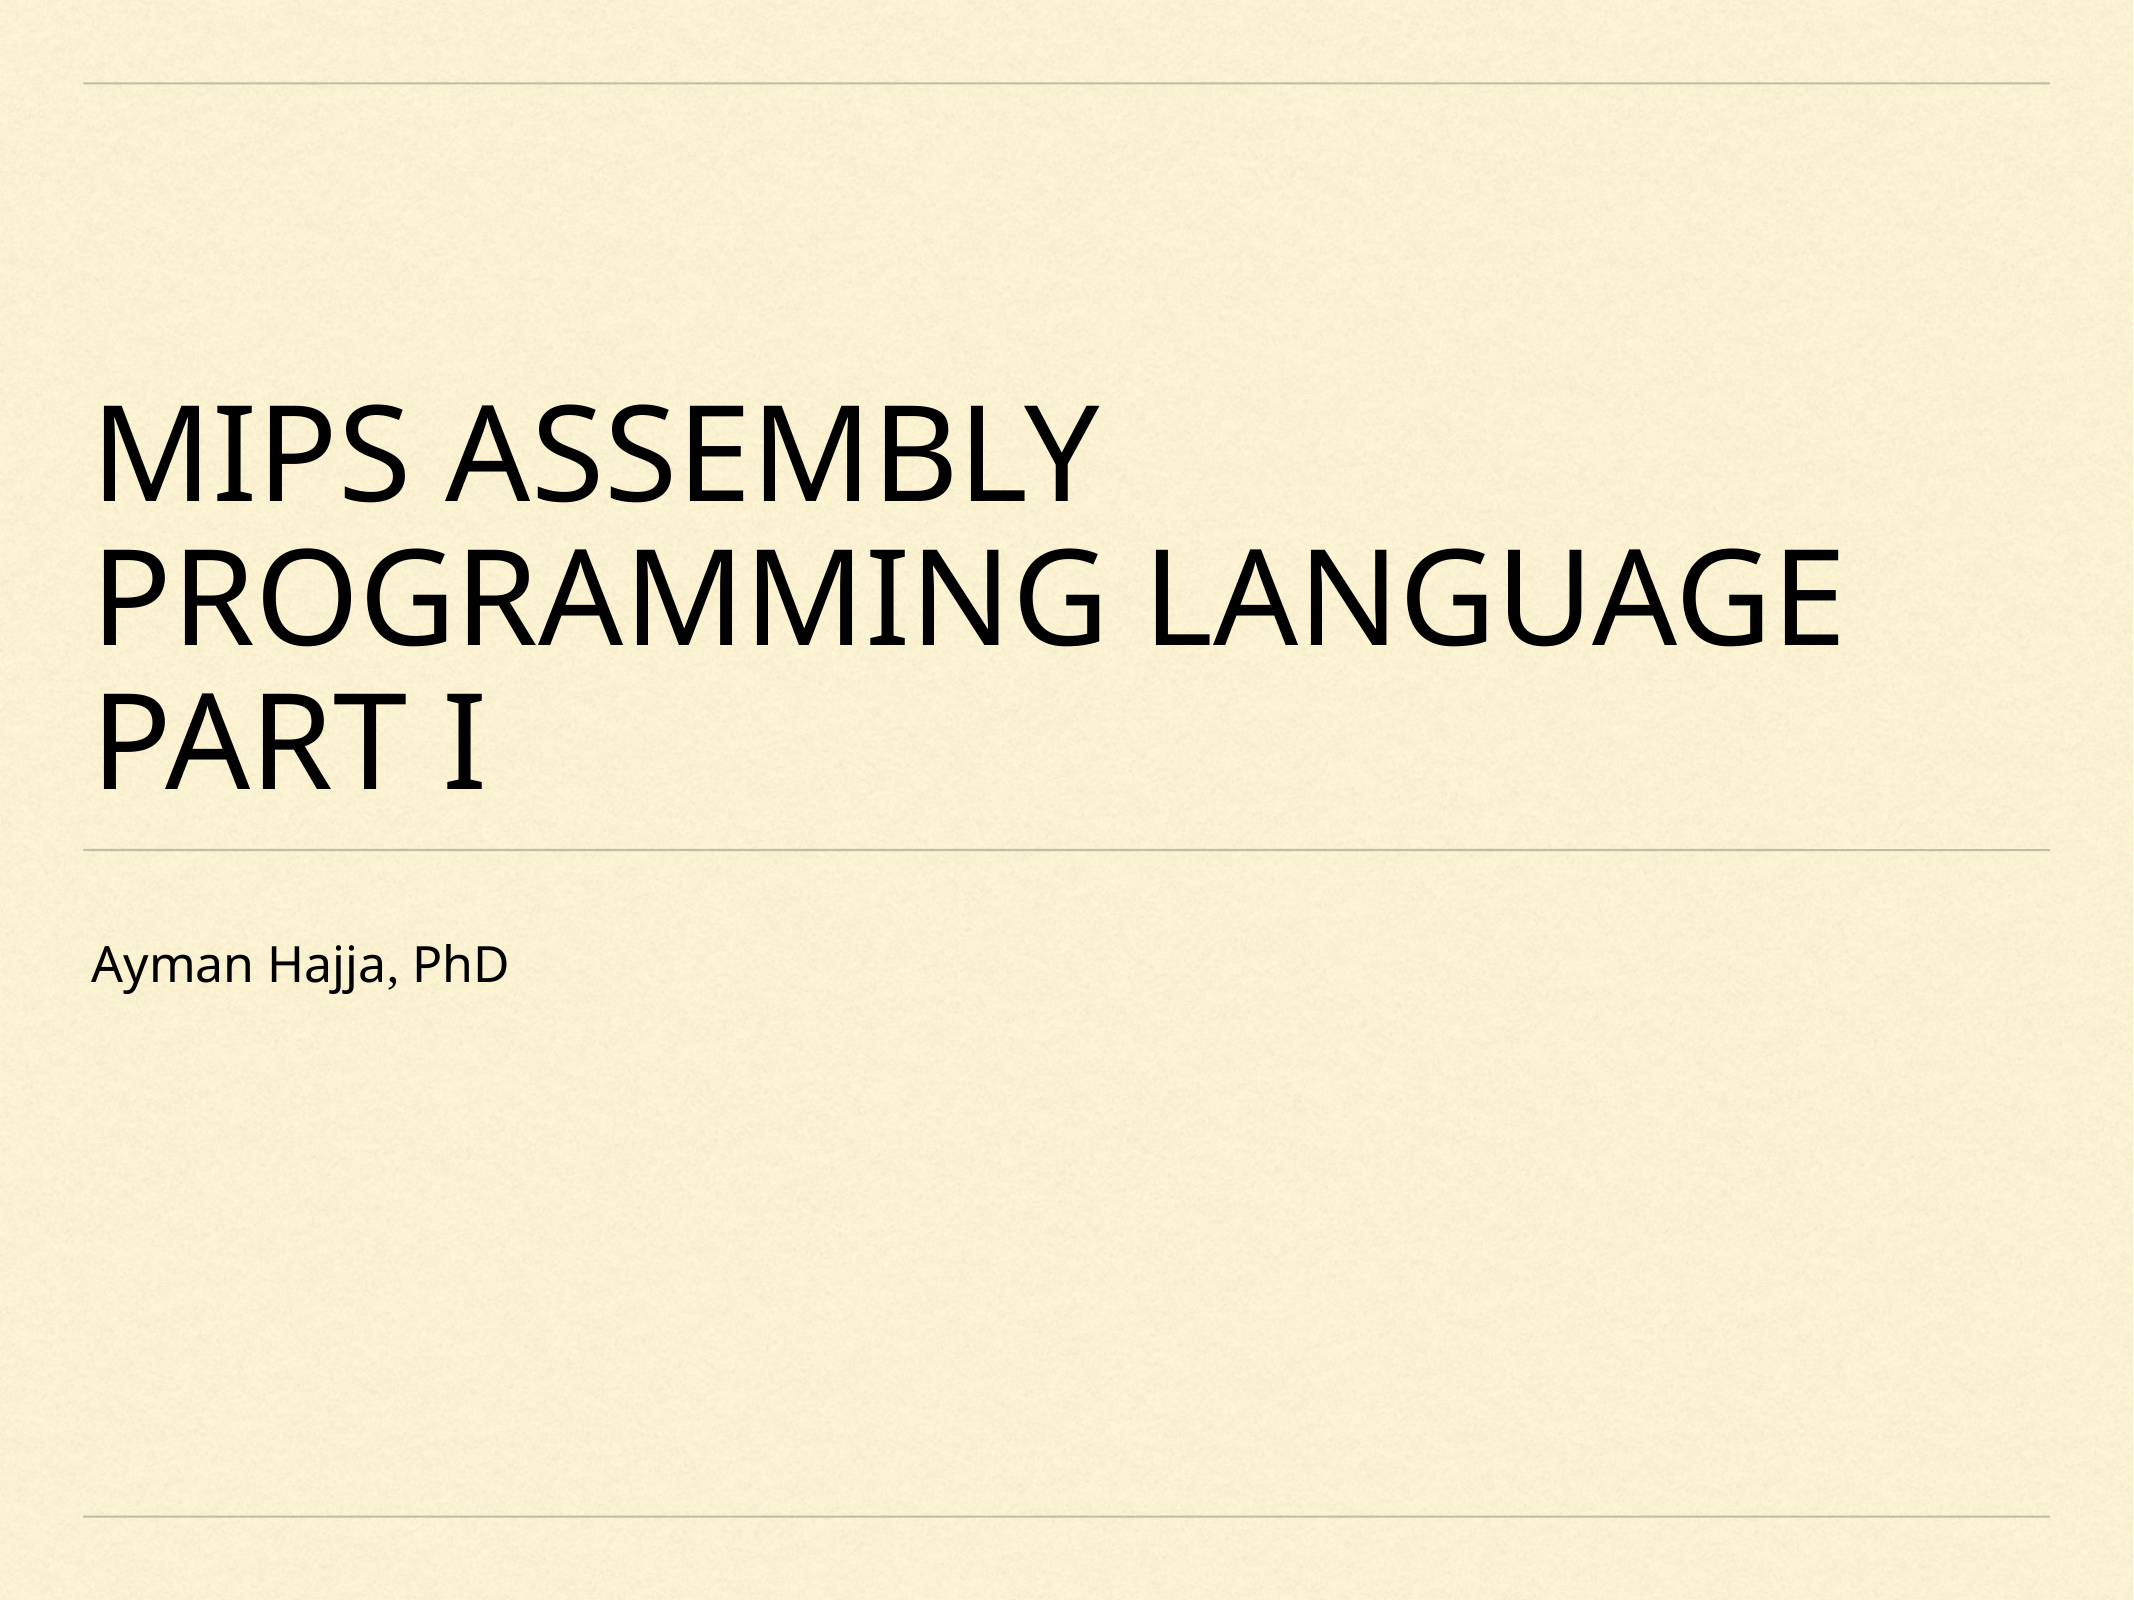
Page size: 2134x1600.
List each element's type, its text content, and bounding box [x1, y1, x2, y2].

title MIPS Assembly Programming Language Part I [82, 493, 2051, 828]
subtitle Ayman Hajja, PhD [82, 911, 2051, 1049]
picture [0, 0, 2134, 1600]
